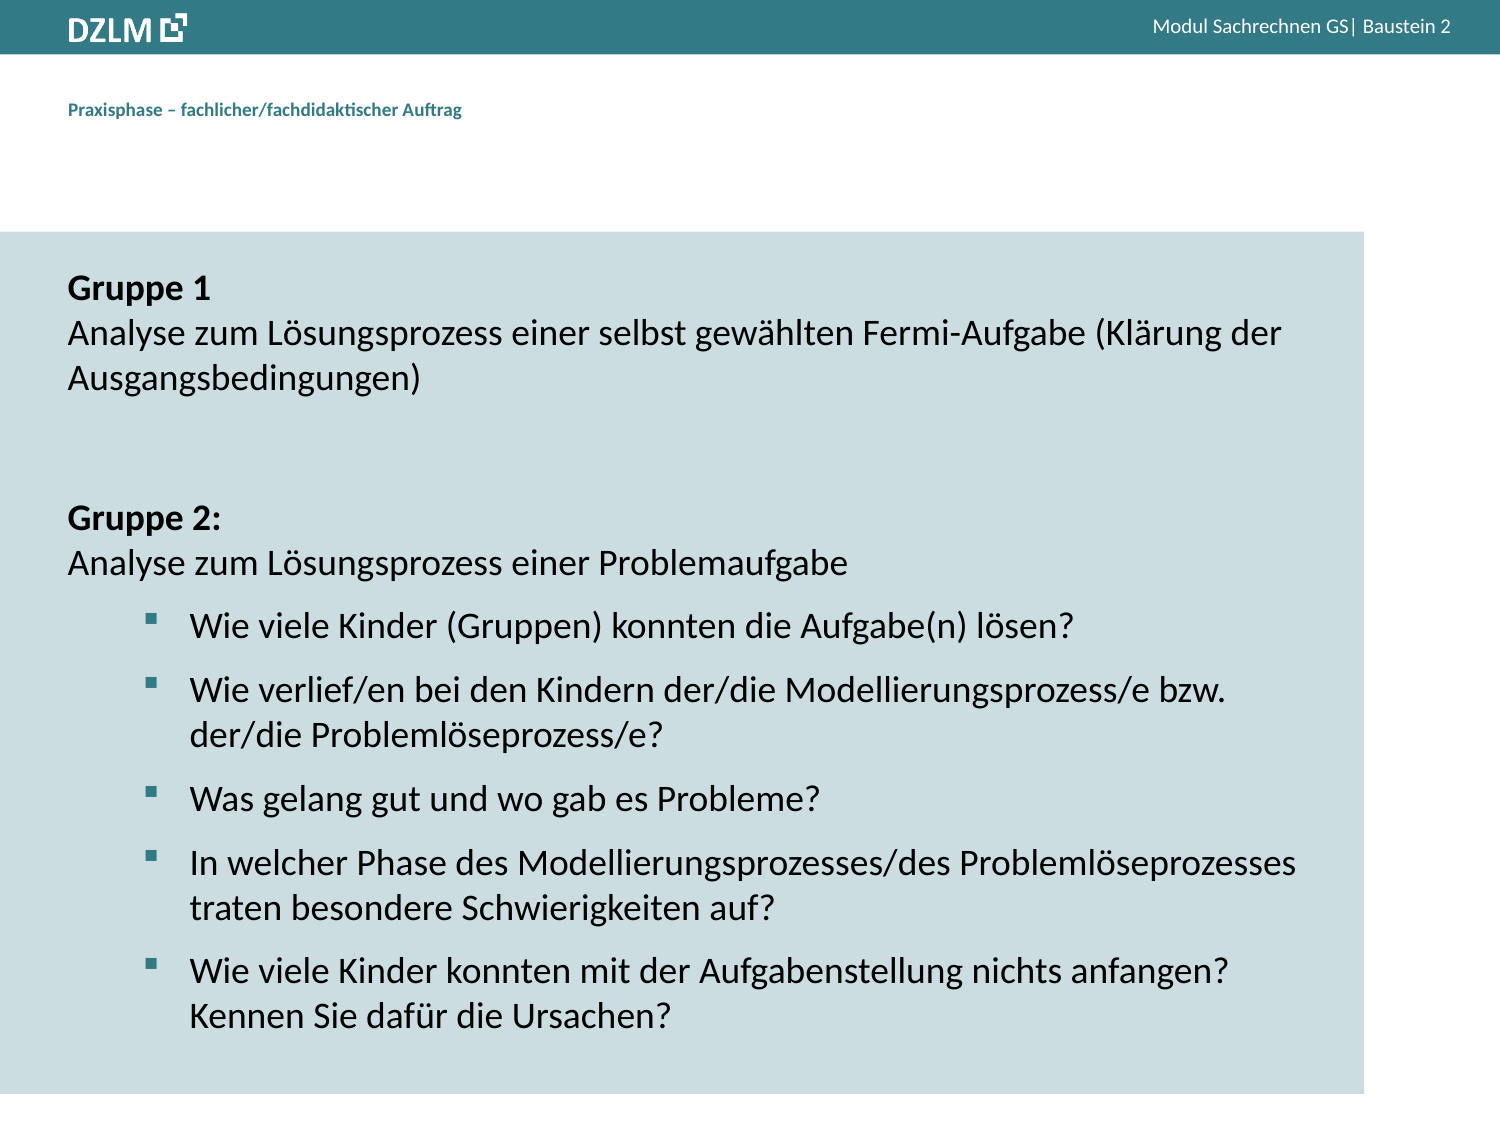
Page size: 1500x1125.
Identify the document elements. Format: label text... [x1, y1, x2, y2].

text_box [0, 231, 1365, 1094]
text_box Gruppe 1 Analyse zum Lösungsprozess einer selbst gewählten Fermi-Aufgabe (Klärung der Ausgangsbedingungen) Gruppe 2: Analyse zum Lösungsprozess einer Problemaufgabe Wie viele Kinder (Gruppen) konnten die Aufgabe(n) lösen? Wie verlief/en bei den Kindern der/die Modellierungsprozess/e bzw. der/die Problemlöseprozess/e? Was gelang gut und wo gab es Probleme? In welcher Phase des Modellierungsprozesses/des Problemlöseprozesses traten besondere Schwierigkeiten auf? Wie viele Kinder konnten mit der Aufgabenstellung nichts anfangen? Kennen Sie dafür die Ursachen? [53, 255, 1317, 1044]
title Praxisphase – fachlicher/fachdidaktischer Auftrag [53, 68, 1500, 149]
